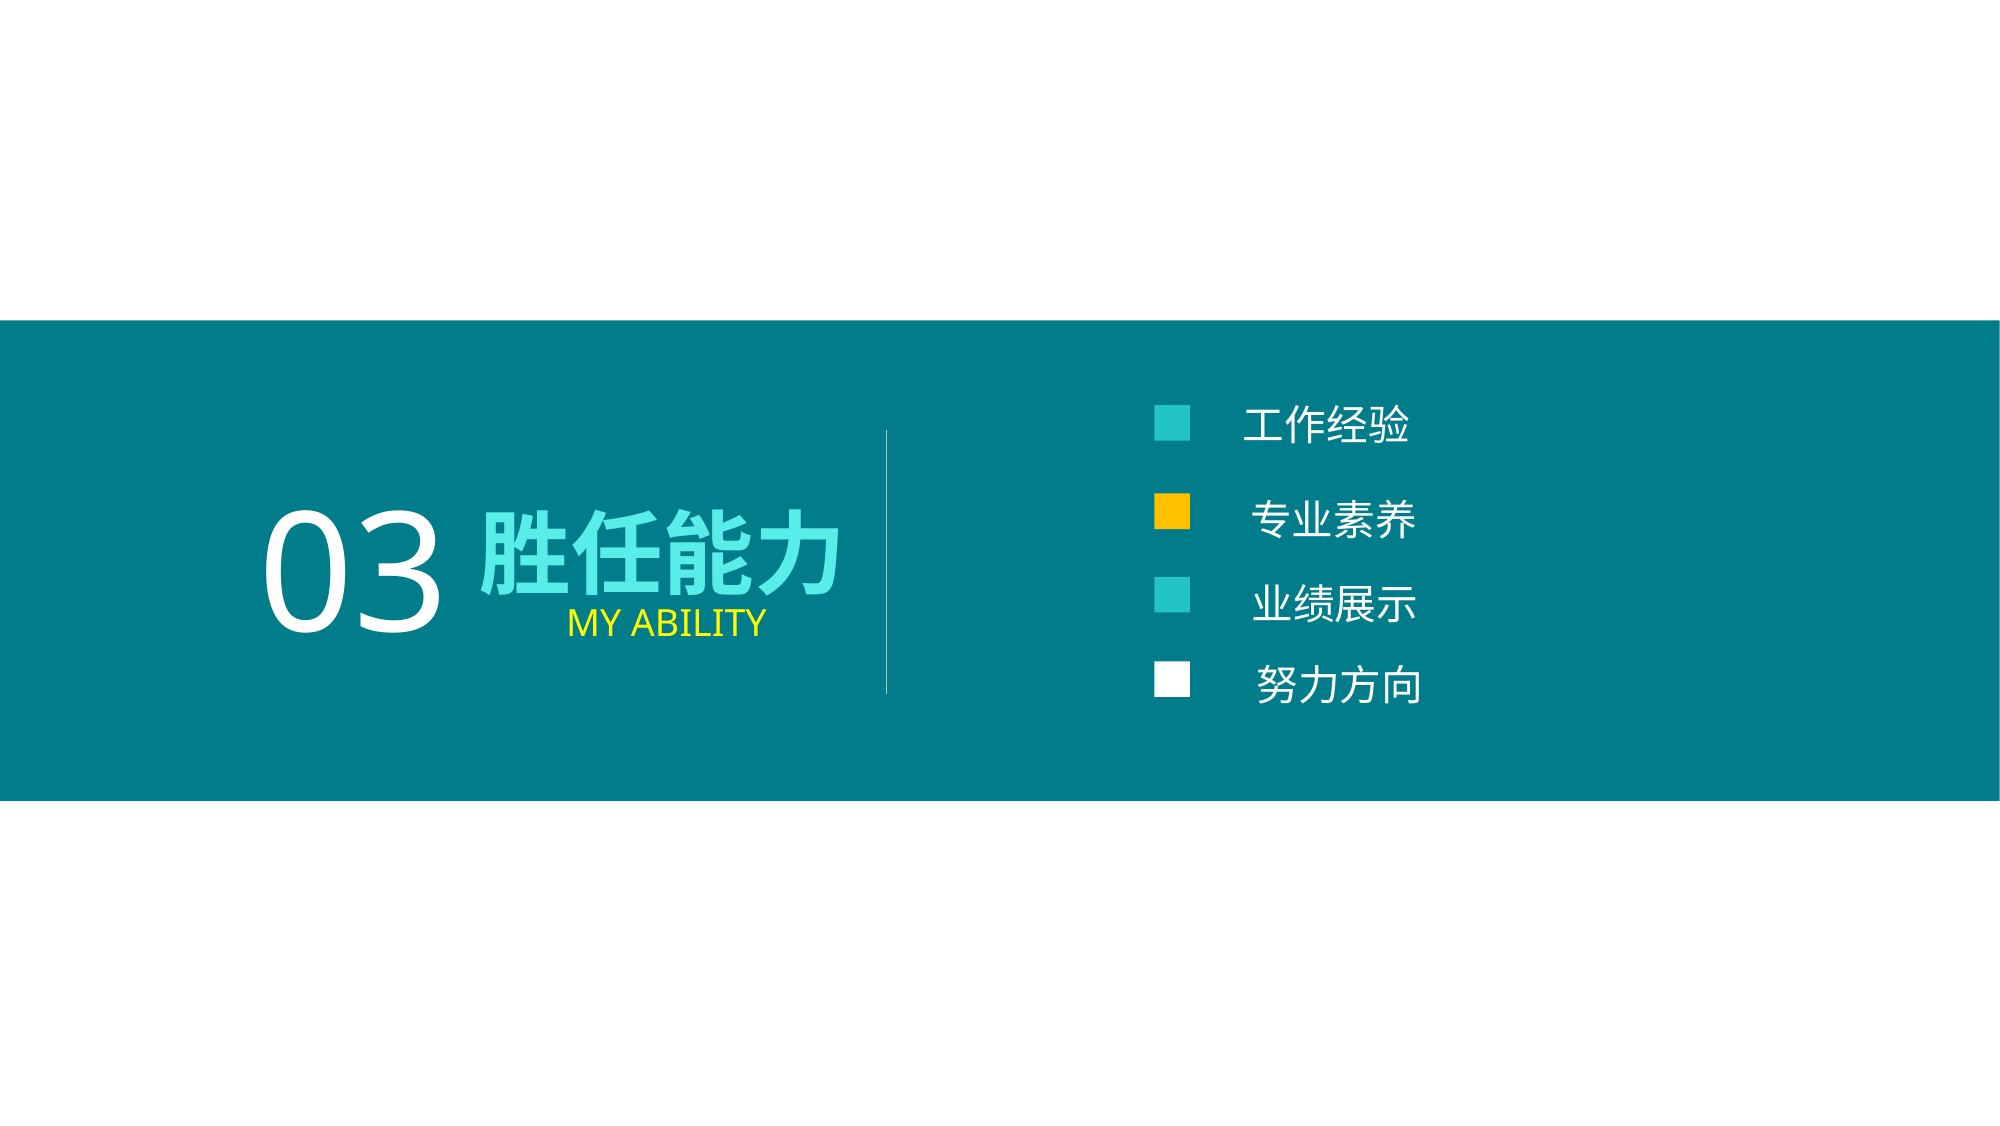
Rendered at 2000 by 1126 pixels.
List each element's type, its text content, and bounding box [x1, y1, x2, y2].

text_box [1152, 403, 1192, 443]
text_box 业绩展示 [1236, 545, 1544, 636]
text_box MY ABILITY [551, 568, 782, 651]
text_box 胜任能力 [464, 433, 872, 613]
text_box 努力方向 [1241, 626, 1549, 717]
text_box 工作经验 [1228, 366, 1536, 457]
text_box [1152, 659, 1192, 699]
text_box [1152, 575, 1192, 615]
text_box 专业素养 [1235, 461, 1543, 551]
text_box [1152, 491, 1192, 531]
text_box 03 [243, 457, 465, 673]
text_box [0, 318, 2000, 803]
